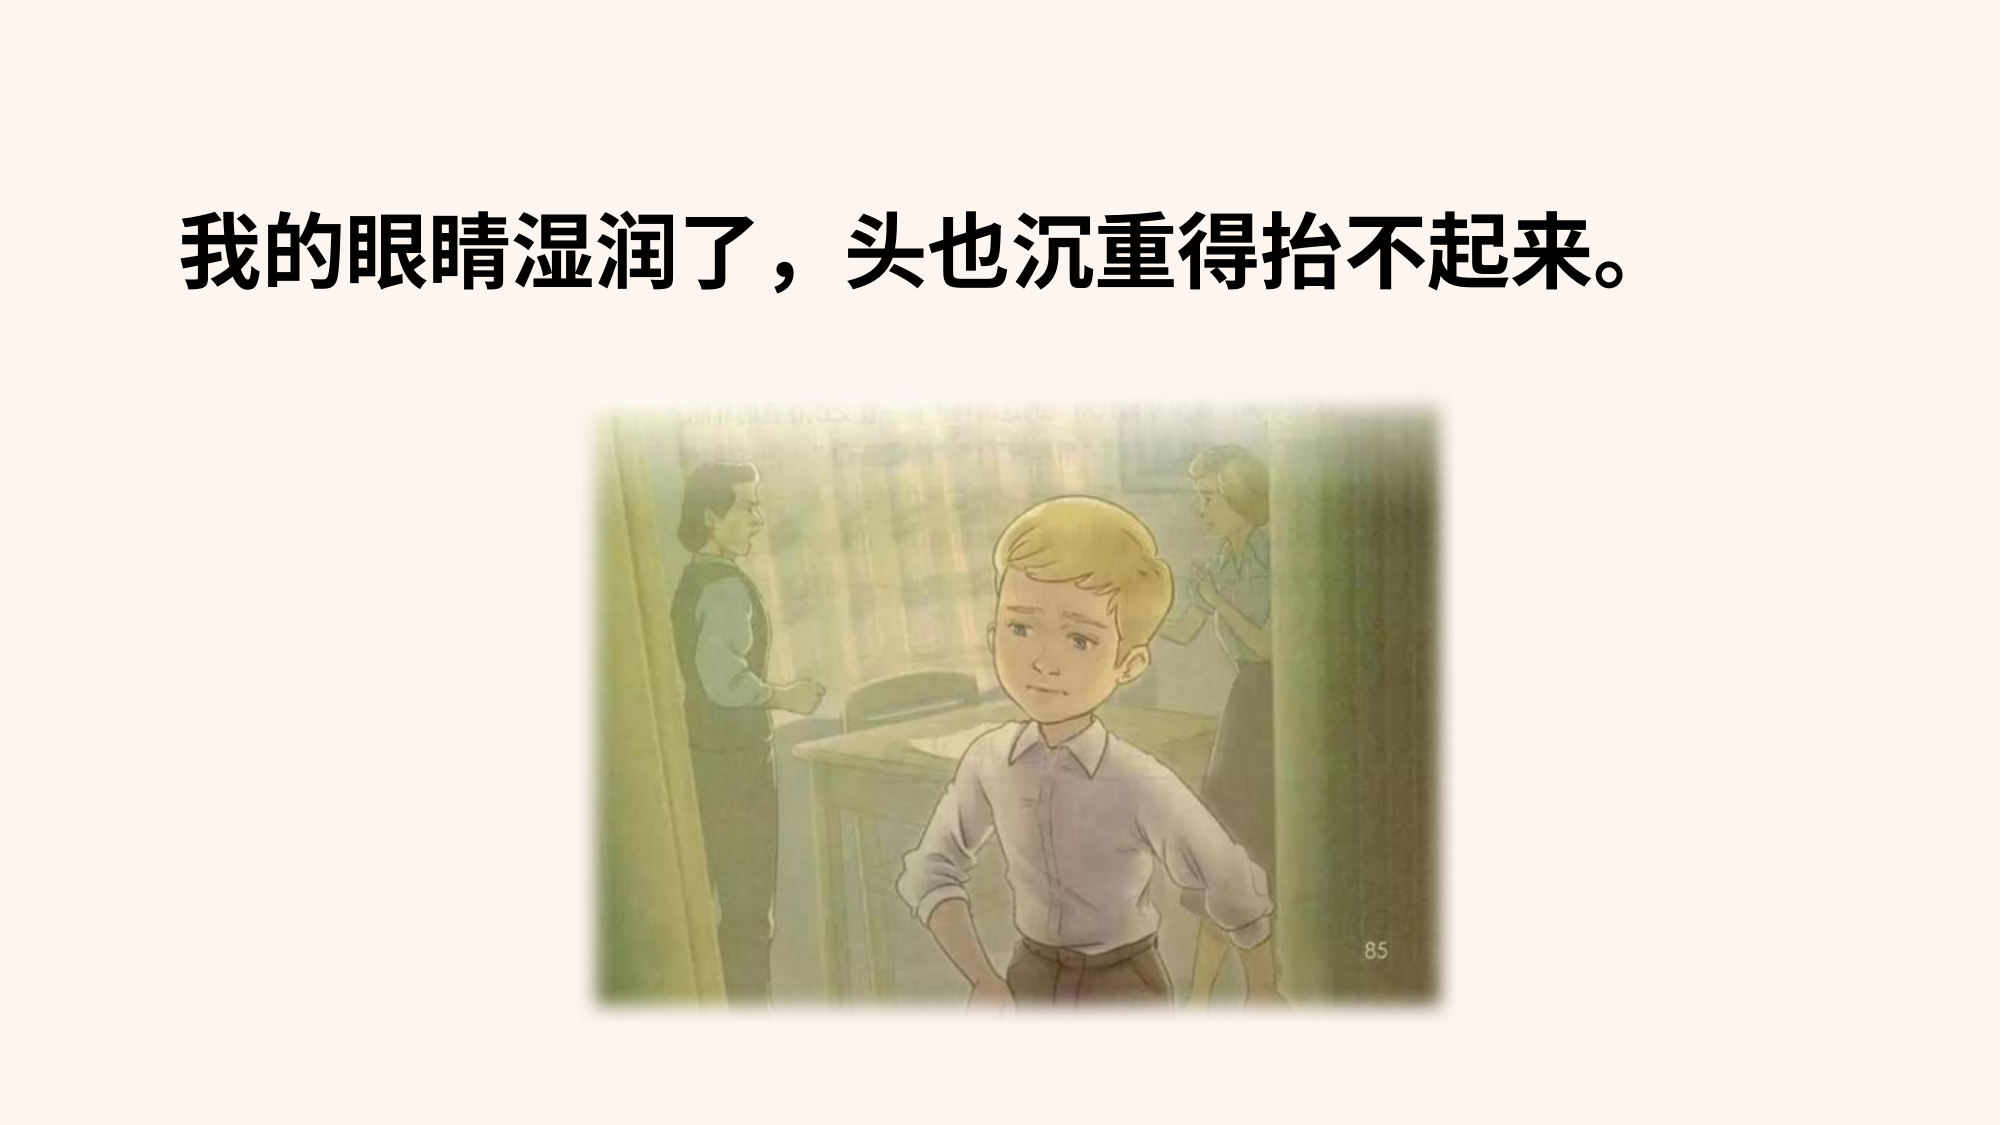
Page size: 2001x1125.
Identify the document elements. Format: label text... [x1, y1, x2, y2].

text_box 我的眼睛湿润了，头也沉重得抬不起来。 [68, 177, 1958, 307]
picture [576, 384, 1461, 1026]
